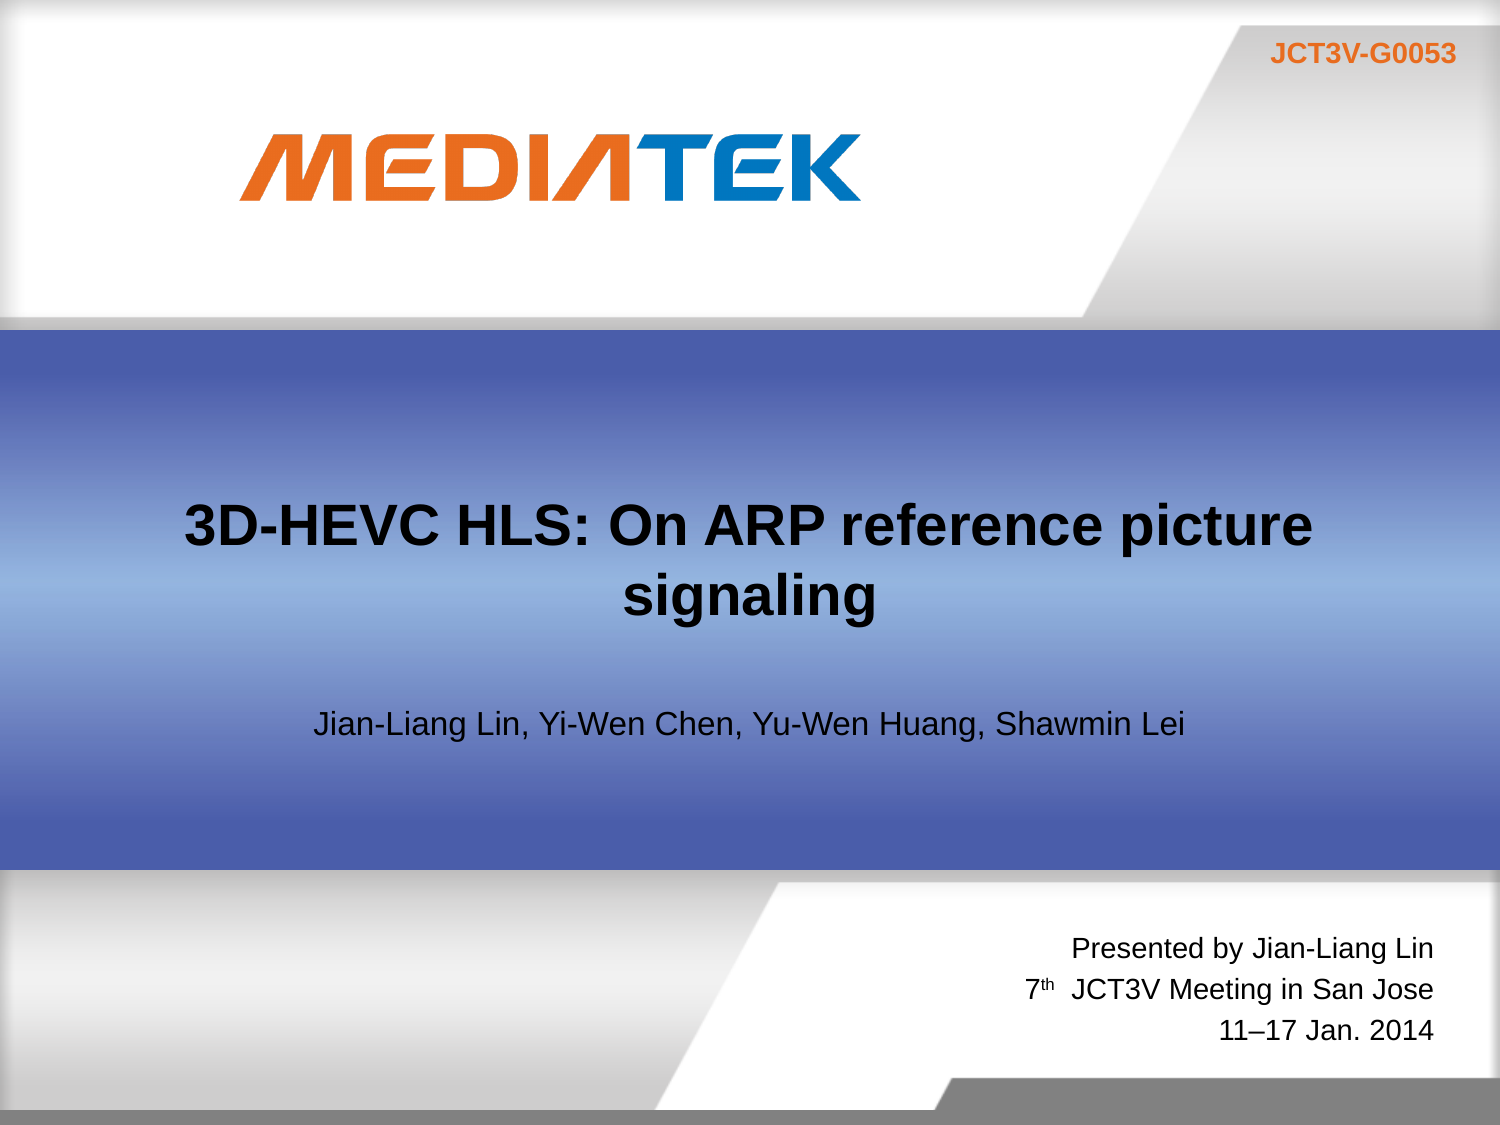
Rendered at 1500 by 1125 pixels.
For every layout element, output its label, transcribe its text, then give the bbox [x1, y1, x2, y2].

text_box Presented by Jian-Liang Lin 7th JCT3V Meeting in San Jose 11–17 Jan. 2014 [787, 922, 1450, 1054]
picture [0, 0, 1500, 1125]
title 3D-HEVC HLS: On ARP reference picture signaling [50, 438, 1450, 676]
text_box Jian-Liang Lin, Yi-Wen Chen, Yu-Wen Huang, Shawmin Lei [162, 694, 1338, 750]
